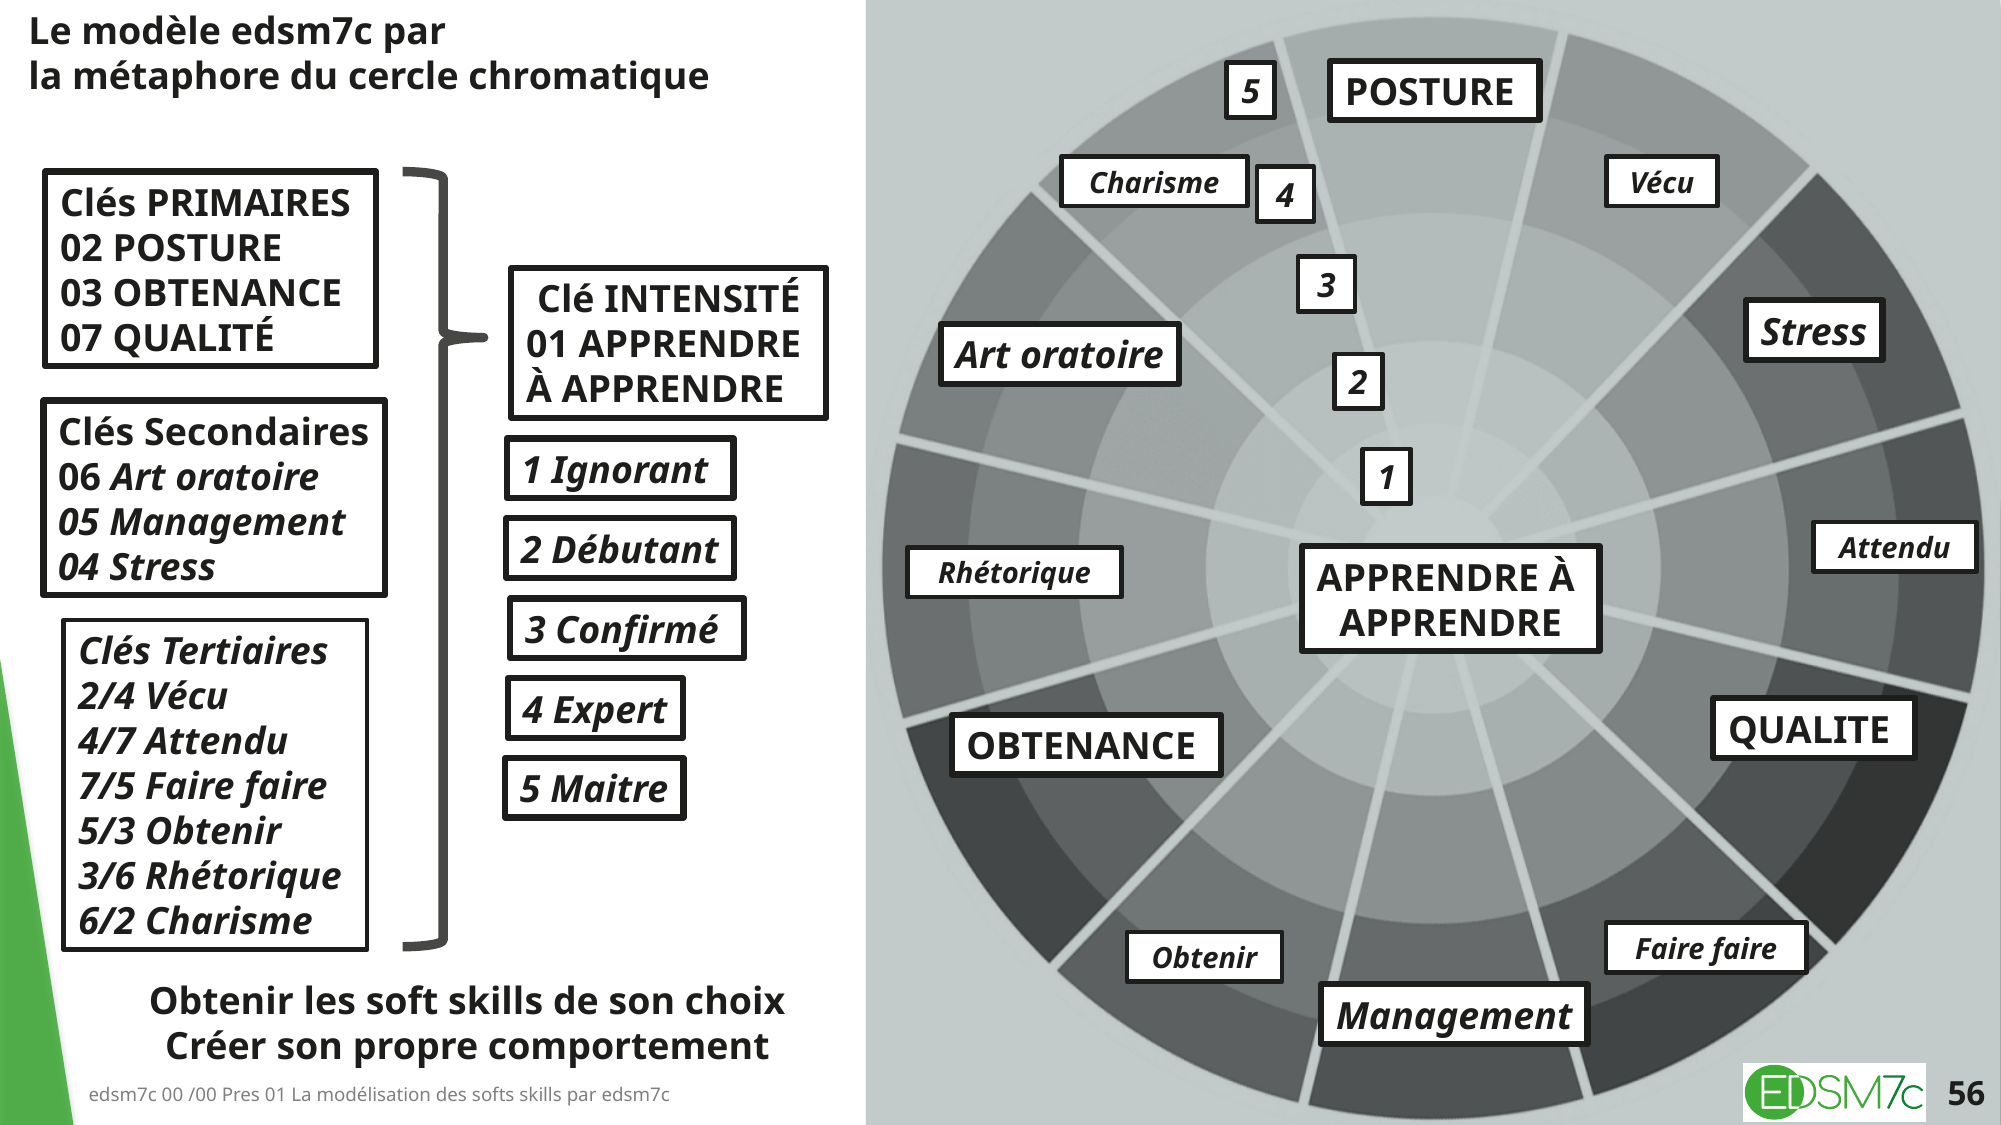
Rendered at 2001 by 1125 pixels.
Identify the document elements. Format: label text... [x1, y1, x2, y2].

text_box Obtenir les soft skills de son choix Créer son propre comportement [0, 969, 859, 1074]
footer edsm7c 00 /00 Pres 01 La modélisation des softs skills par edsm7c [73, 1074, 859, 1125]
text_box 5 Maitre [505, 757, 684, 818]
text_box Clés PRIMAIRES 02 POSTURE 03 OBTENANCE 07 QUALITÉ [45, 171, 376, 367]
picture [865, 0, 2000, 1125]
text_box 4 Expert [507, 678, 683, 738]
text_box Clé INTENSITÉ 01 APPRENDRE À APPRENDRE [511, 267, 827, 418]
text_box 2 Débutant [506, 518, 734, 578]
text_box Le modèle edsm7c par la métaphore du cercle chromatique [13, 0, 864, 105]
text_box [402, 170, 485, 948]
text_box 3 Confirmé [510, 598, 744, 659]
text_box Clés Tertiaires 2/4 Vécu 4/7 Attendu 7/5 Faire faire 5/3 Obtenir 3/6 Rhétorique 6/2 Charisme [63, 619, 368, 950]
text_box [552, 430, 561, 438]
text_box 1 Ignorant [506, 438, 734, 499]
text_box Clés Secondaires 06 Art oratoire 05 Management 04 Stress [43, 400, 385, 596]
text_box [612, 324, 644, 385]
